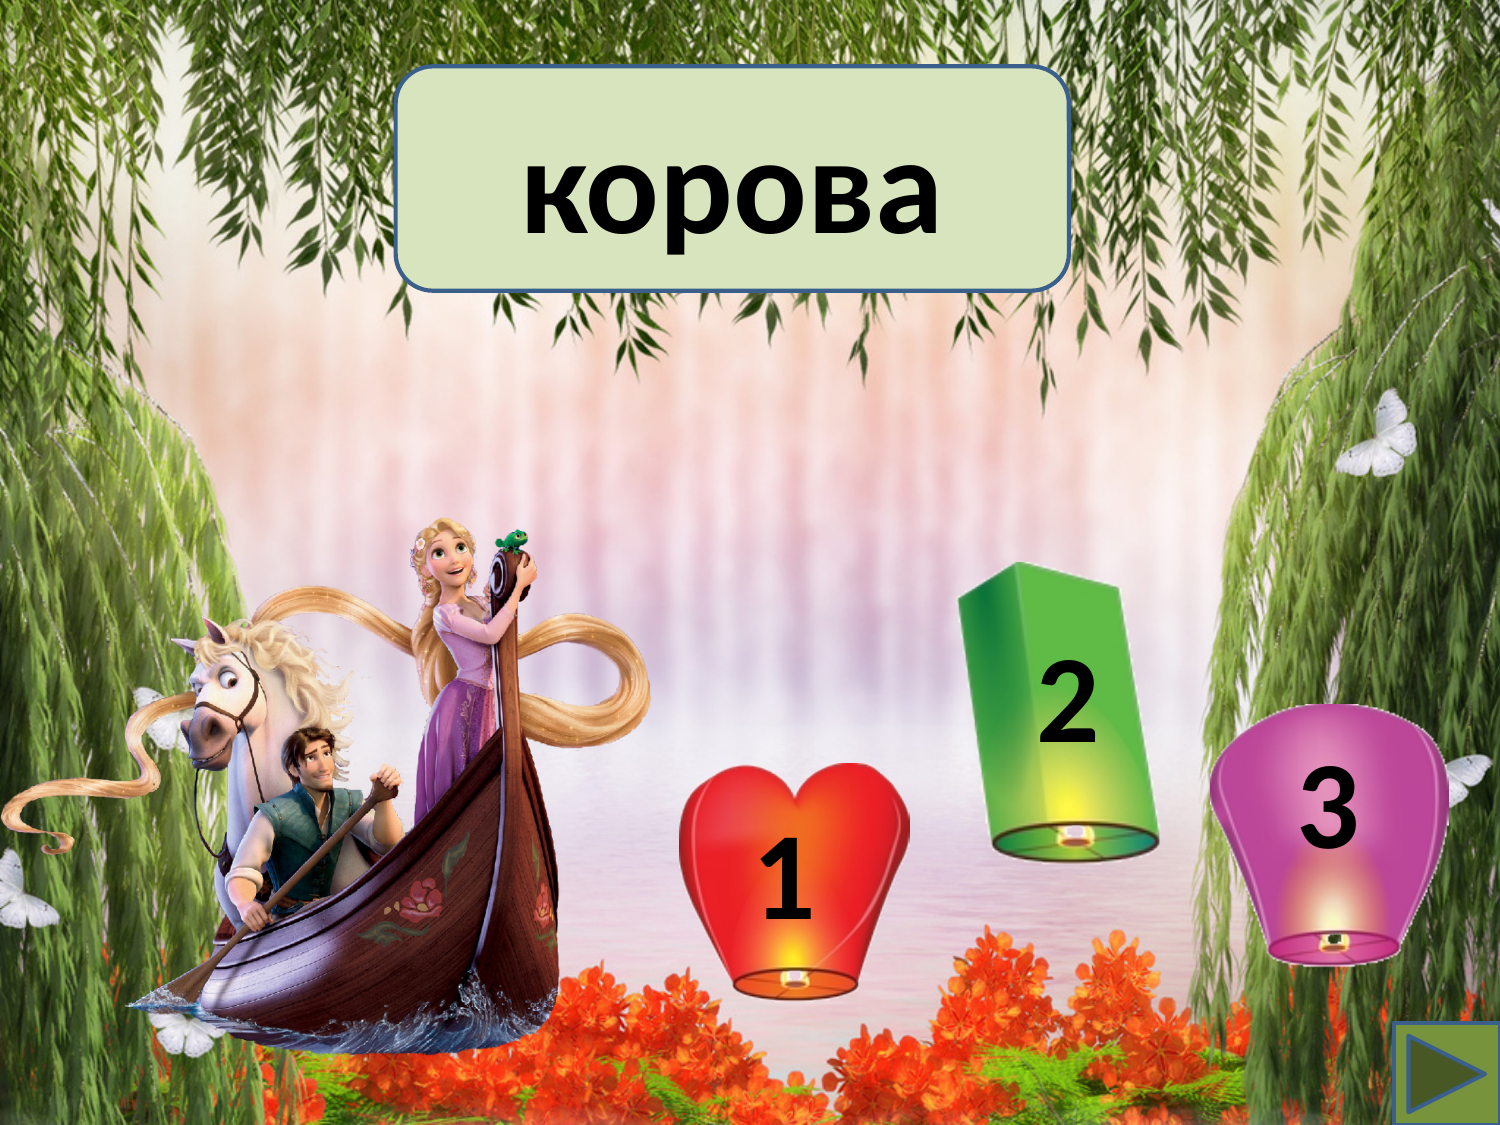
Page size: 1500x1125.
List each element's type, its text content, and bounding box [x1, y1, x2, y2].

text_box корова [393, 64, 1071, 293]
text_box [1210, 703, 1449, 990]
text_box [1392, 1021, 1500, 1125]
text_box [678, 763, 910, 1036]
picture [0, 0, 1500, 1125]
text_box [950, 562, 1191, 902]
